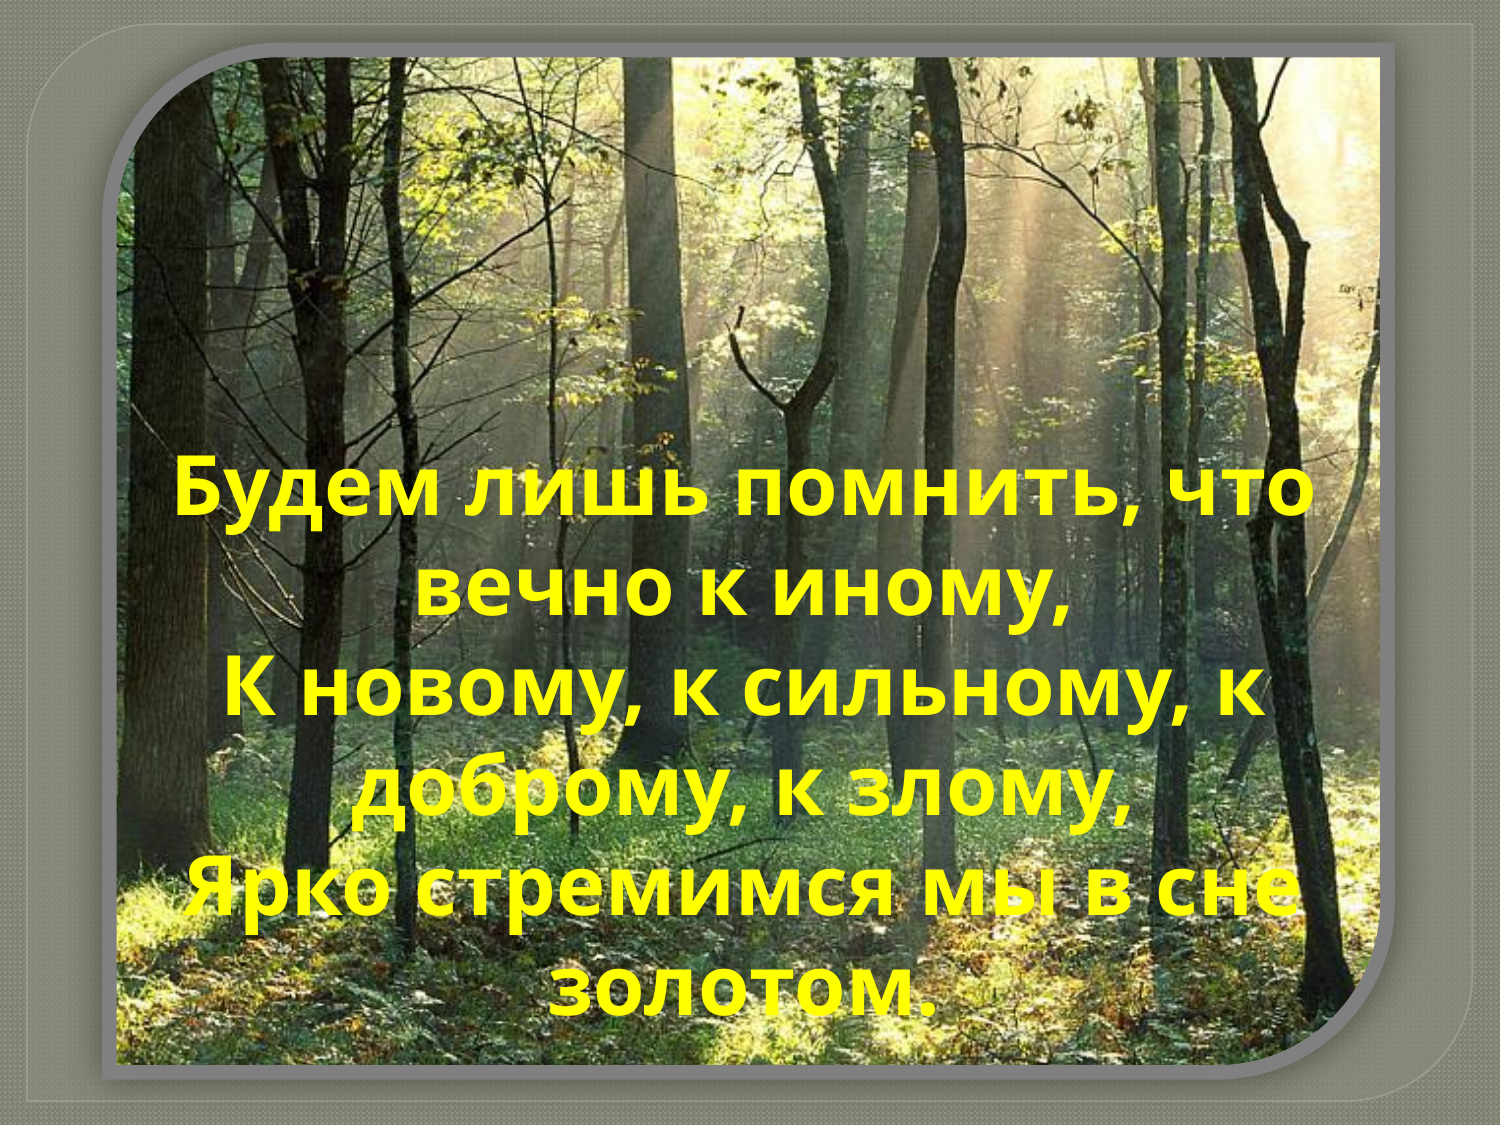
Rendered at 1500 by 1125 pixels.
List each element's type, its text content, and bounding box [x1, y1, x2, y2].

picture [109, 49, 1388, 1073]
text_box Будем лишь помнить, что вечно к иному, К новому, к сильному, к доброму, к злому, Ярко стремимся мы в сне золотом. [87, 425, 1400, 1125]
